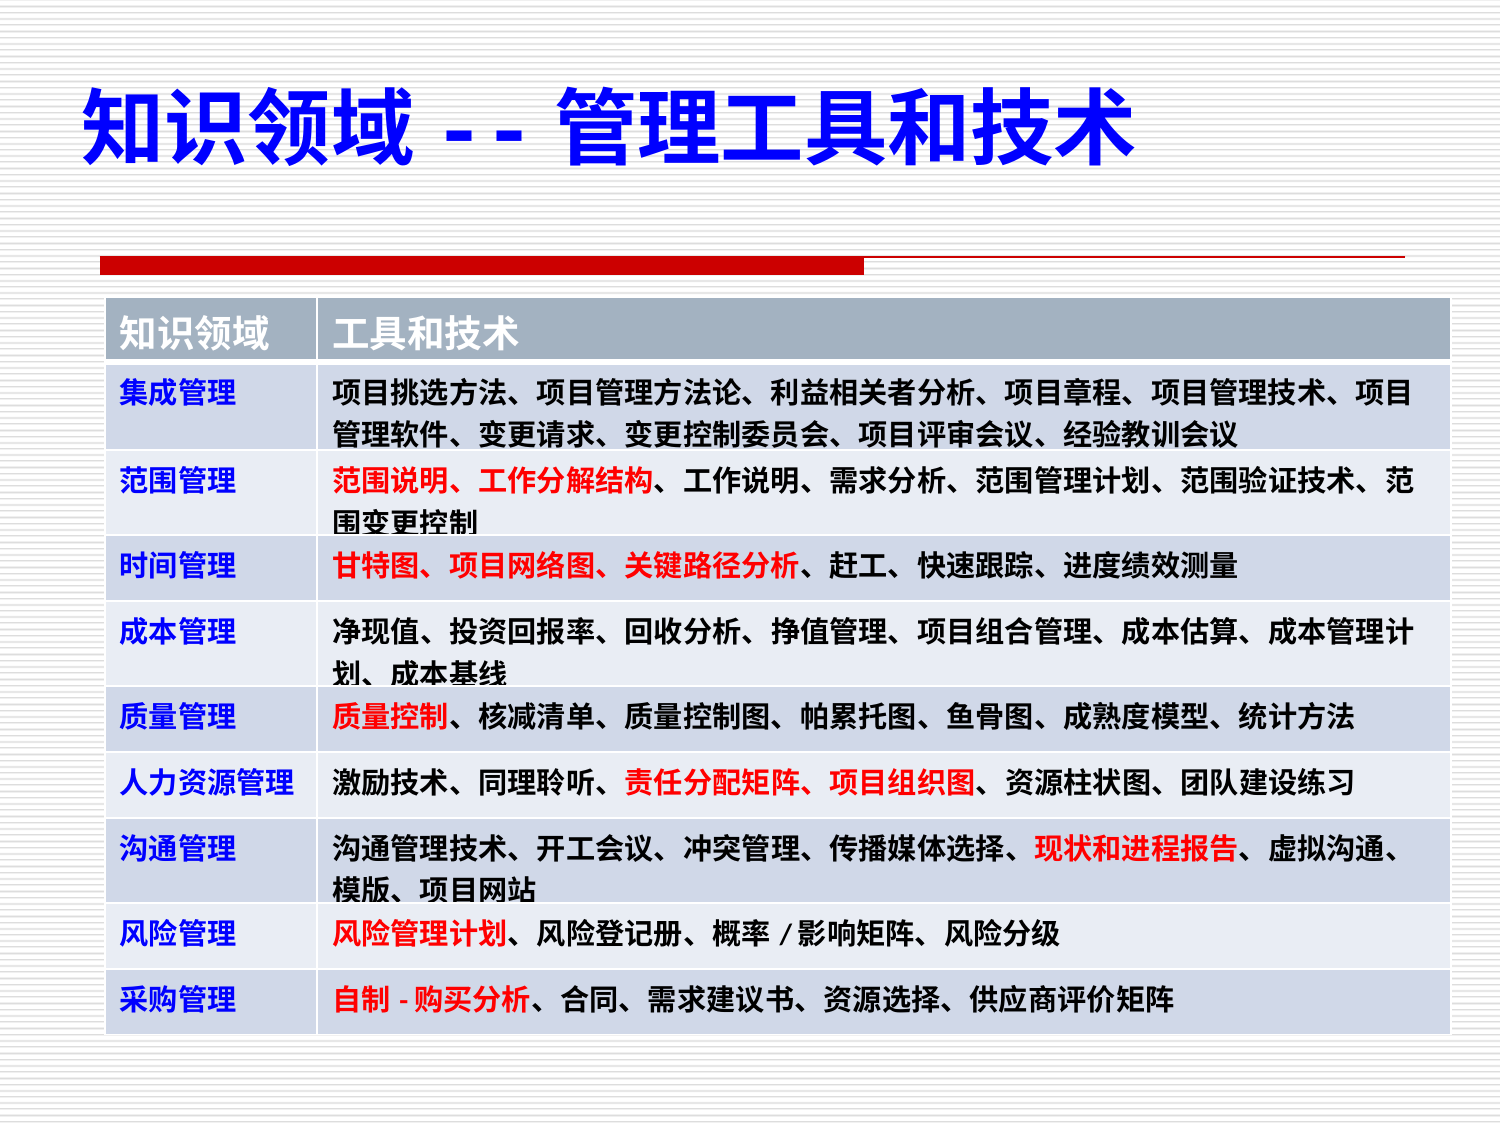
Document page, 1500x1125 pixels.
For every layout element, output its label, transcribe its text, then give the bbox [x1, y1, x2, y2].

table_cell 时间管理 [106, 536, 316, 600]
text_box 知识领域--管理工具和技术 [66, 67, 1500, 183]
table_cell 沟通管理 [106, 819, 316, 902]
table_header 工具和技术 [318, 298, 1450, 359]
table_cell 人力资源管理 [106, 753, 316, 817]
table_cell 范围管理 [106, 451, 316, 534]
table_cell 沟通管理技术、开工会议、冲突管理、传播媒体选择、现状和进程报告、虚拟沟通、模版、项目网站 [318, 819, 1450, 902]
table_cell 风险管理 [106, 904, 316, 968]
table_cell 质量控制、核减清单、质量控制图、帕累托图、鱼骨图、成熟度模型、统计方法 [318, 687, 1450, 751]
picture [0, 0, 1500, 1125]
table_cell 项目挑选方法、项目管理方法论、利益相关者分析、项目章程、项目管理技术、项目管理软件、变更请求、变更控制委员会、项目评审会议、经验教训会议 [318, 365, 1450, 449]
table_cell 采购管理 [106, 970, 316, 1034]
table_cell 质量管理 [106, 687, 316, 751]
table_cell 激励技术、同理聆听、责任分配矩阵、项目组织图、资源柱状图、团队建设练习 [318, 753, 1450, 817]
table_cell 自制-购买分析、合同、需求建议书、资源选择、供应商评价矩阵 [318, 970, 1450, 1034]
table_cell 范围说明、工作分解结构、工作说明、需求分析、范围管理计划、范围验证技术、范围变更控制 [318, 451, 1450, 534]
table_cell 净现值、投资回报率、回收分析、挣值管理、项目组合管理、成本估算、成本管理计划、成本基线 [318, 602, 1450, 685]
table_cell 风险管理计划、风险登记册、概率/影响矩阵、风险分级 [318, 904, 1450, 968]
table_header 知识领域 [106, 298, 316, 359]
table_cell 成本管理 [106, 602, 316, 685]
table_cell 集成管理 [106, 365, 316, 449]
table_cell 甘特图、项目网络图、关键路径分析、赶工、快速跟踪、进度绩效测量 [318, 536, 1450, 600]
